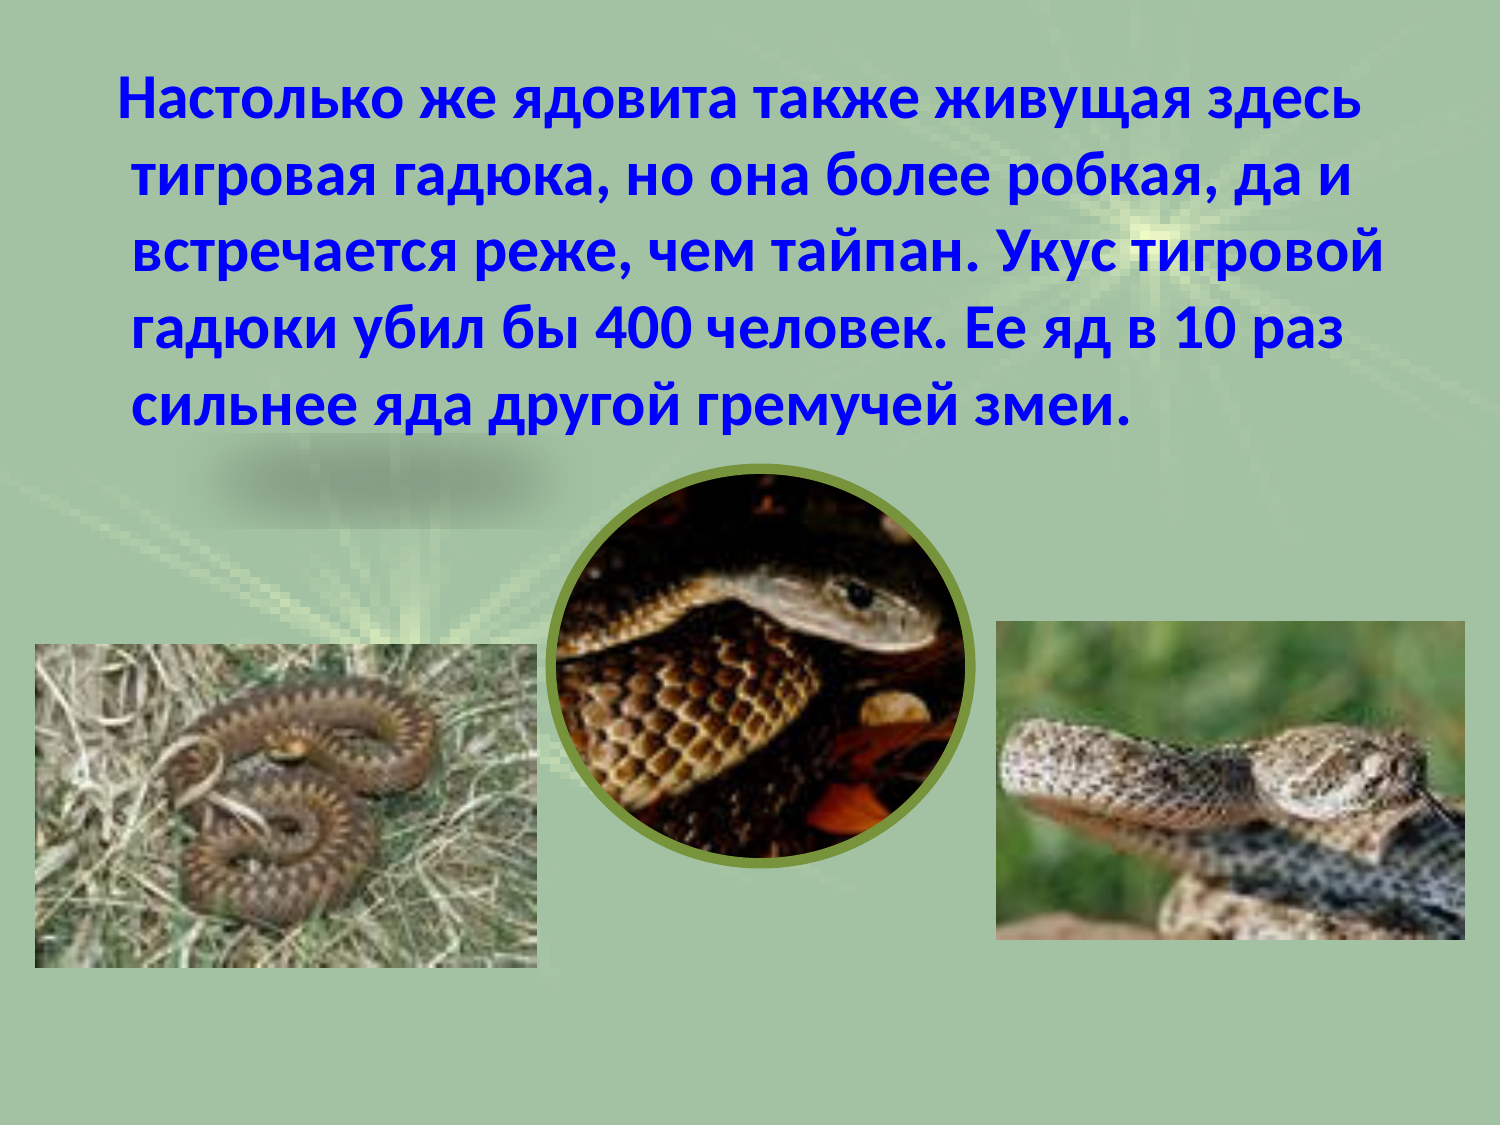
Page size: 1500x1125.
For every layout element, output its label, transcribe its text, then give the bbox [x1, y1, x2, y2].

list Настолько же ядовита также живущая здесь тигровая гадюка, но она более робкая, да и встречается реже, чем тайпан. Укус тигровой гадюки убил бы 400 человек. Еe яд в 10 раз сильнее яда другой гремучей змеи. [58, 46, 1409, 551]
picture [0, 0, 1500, 1125]
